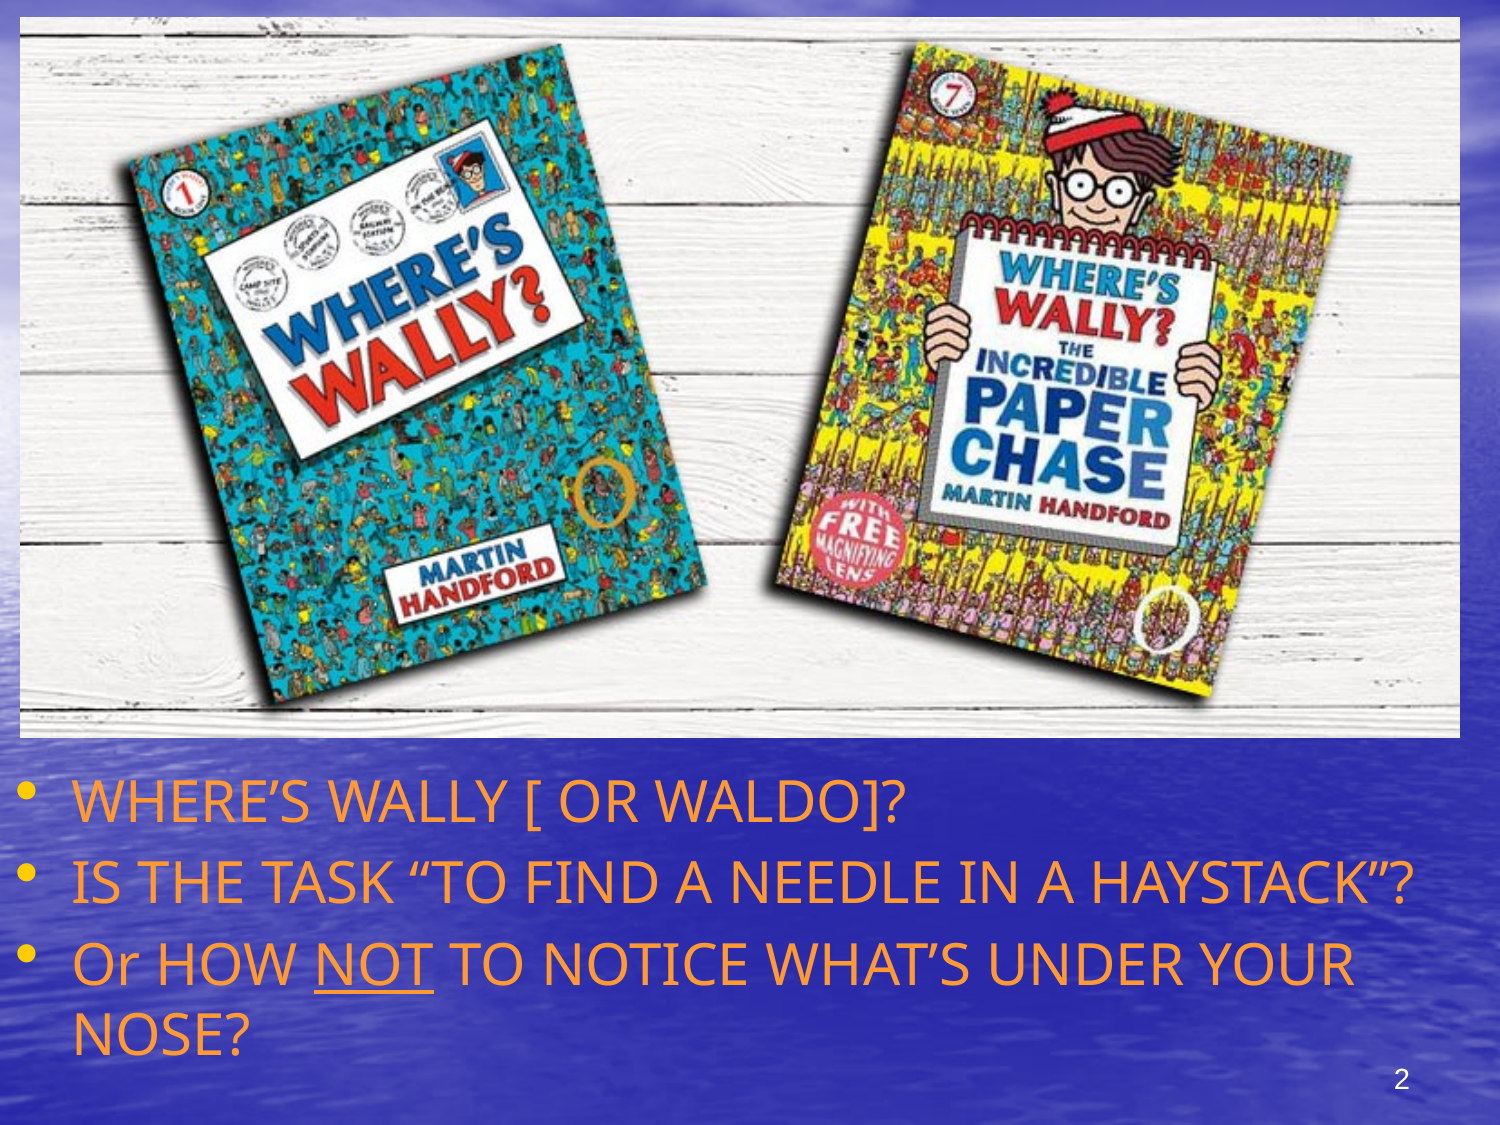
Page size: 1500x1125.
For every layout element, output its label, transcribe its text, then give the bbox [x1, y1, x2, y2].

slide_number 2 [1074, 1064, 1425, 1103]
text_box WHERE’S WALLY [ OR WALDO]? IS THE TASK “TO FIND A NEEDLE IN A HAYSTACK”? Or HOW NOT TO NOTICE WHAT’S UNDER YOUR NOSE? [0, 756, 1481, 1064]
picture [20, 17, 1461, 739]
